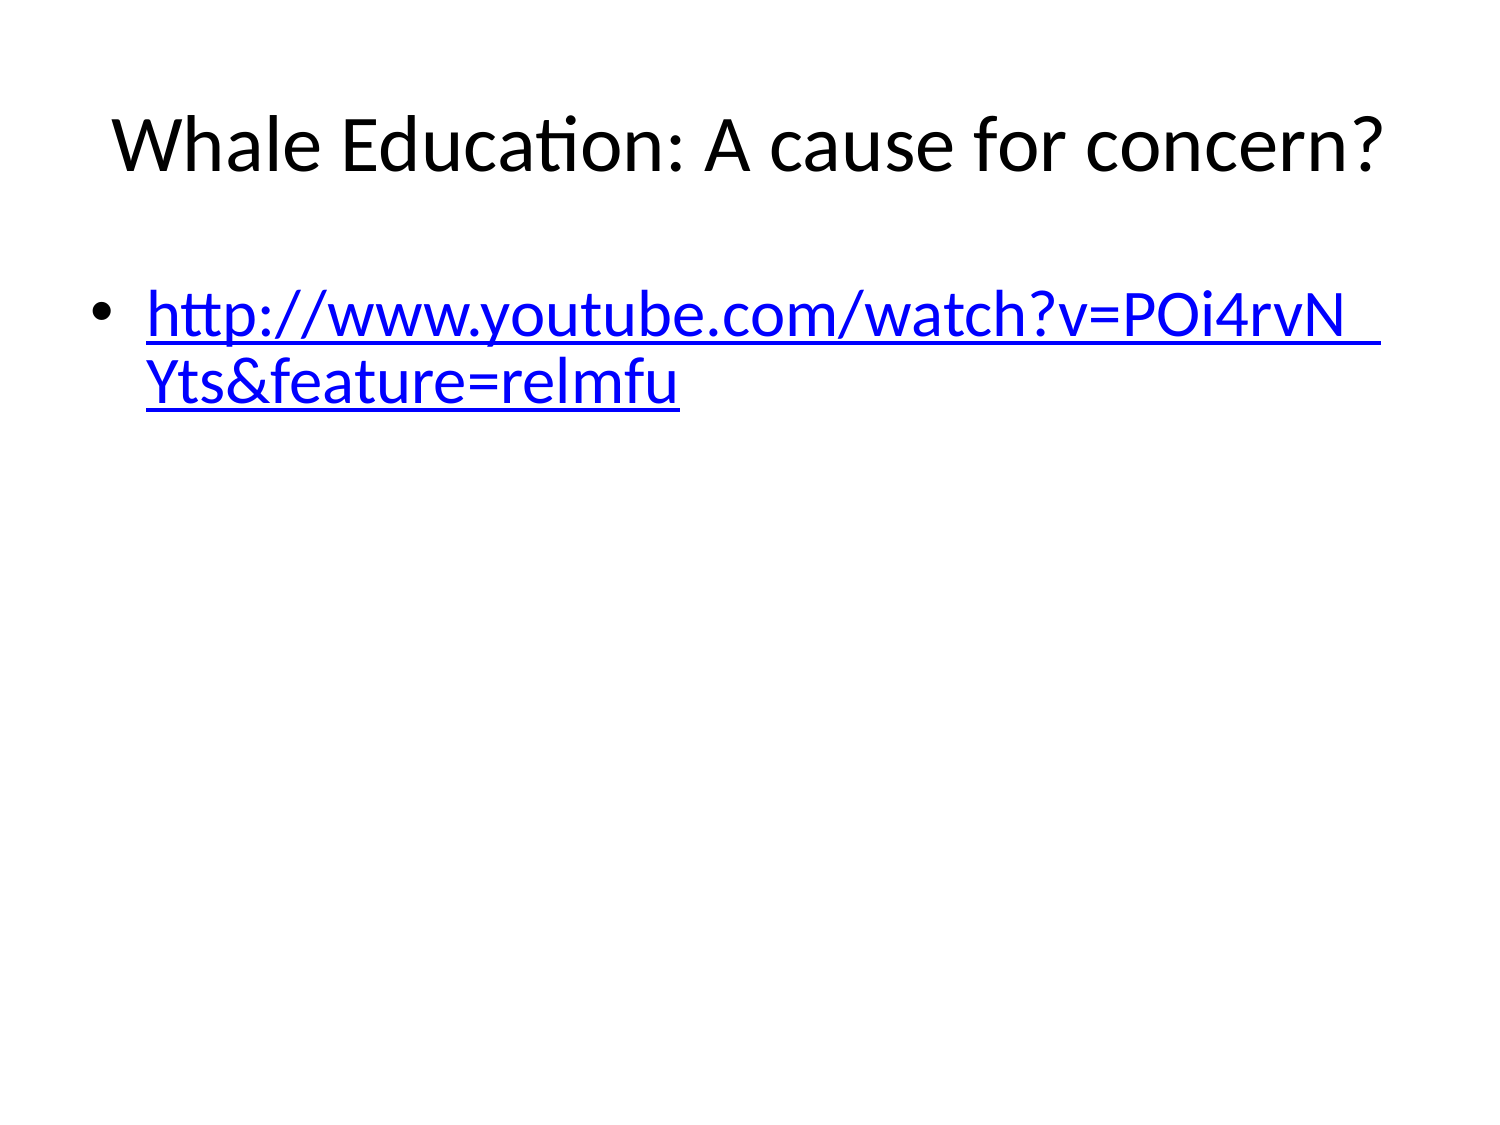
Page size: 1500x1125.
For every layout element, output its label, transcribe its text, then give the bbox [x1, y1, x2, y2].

title Whale Education: A cause for concern? [75, 45, 1425, 233]
list http://www.youtube.com/watch?v=POi4rvN_Yts&feature=relmfu [75, 262, 1425, 1005]
